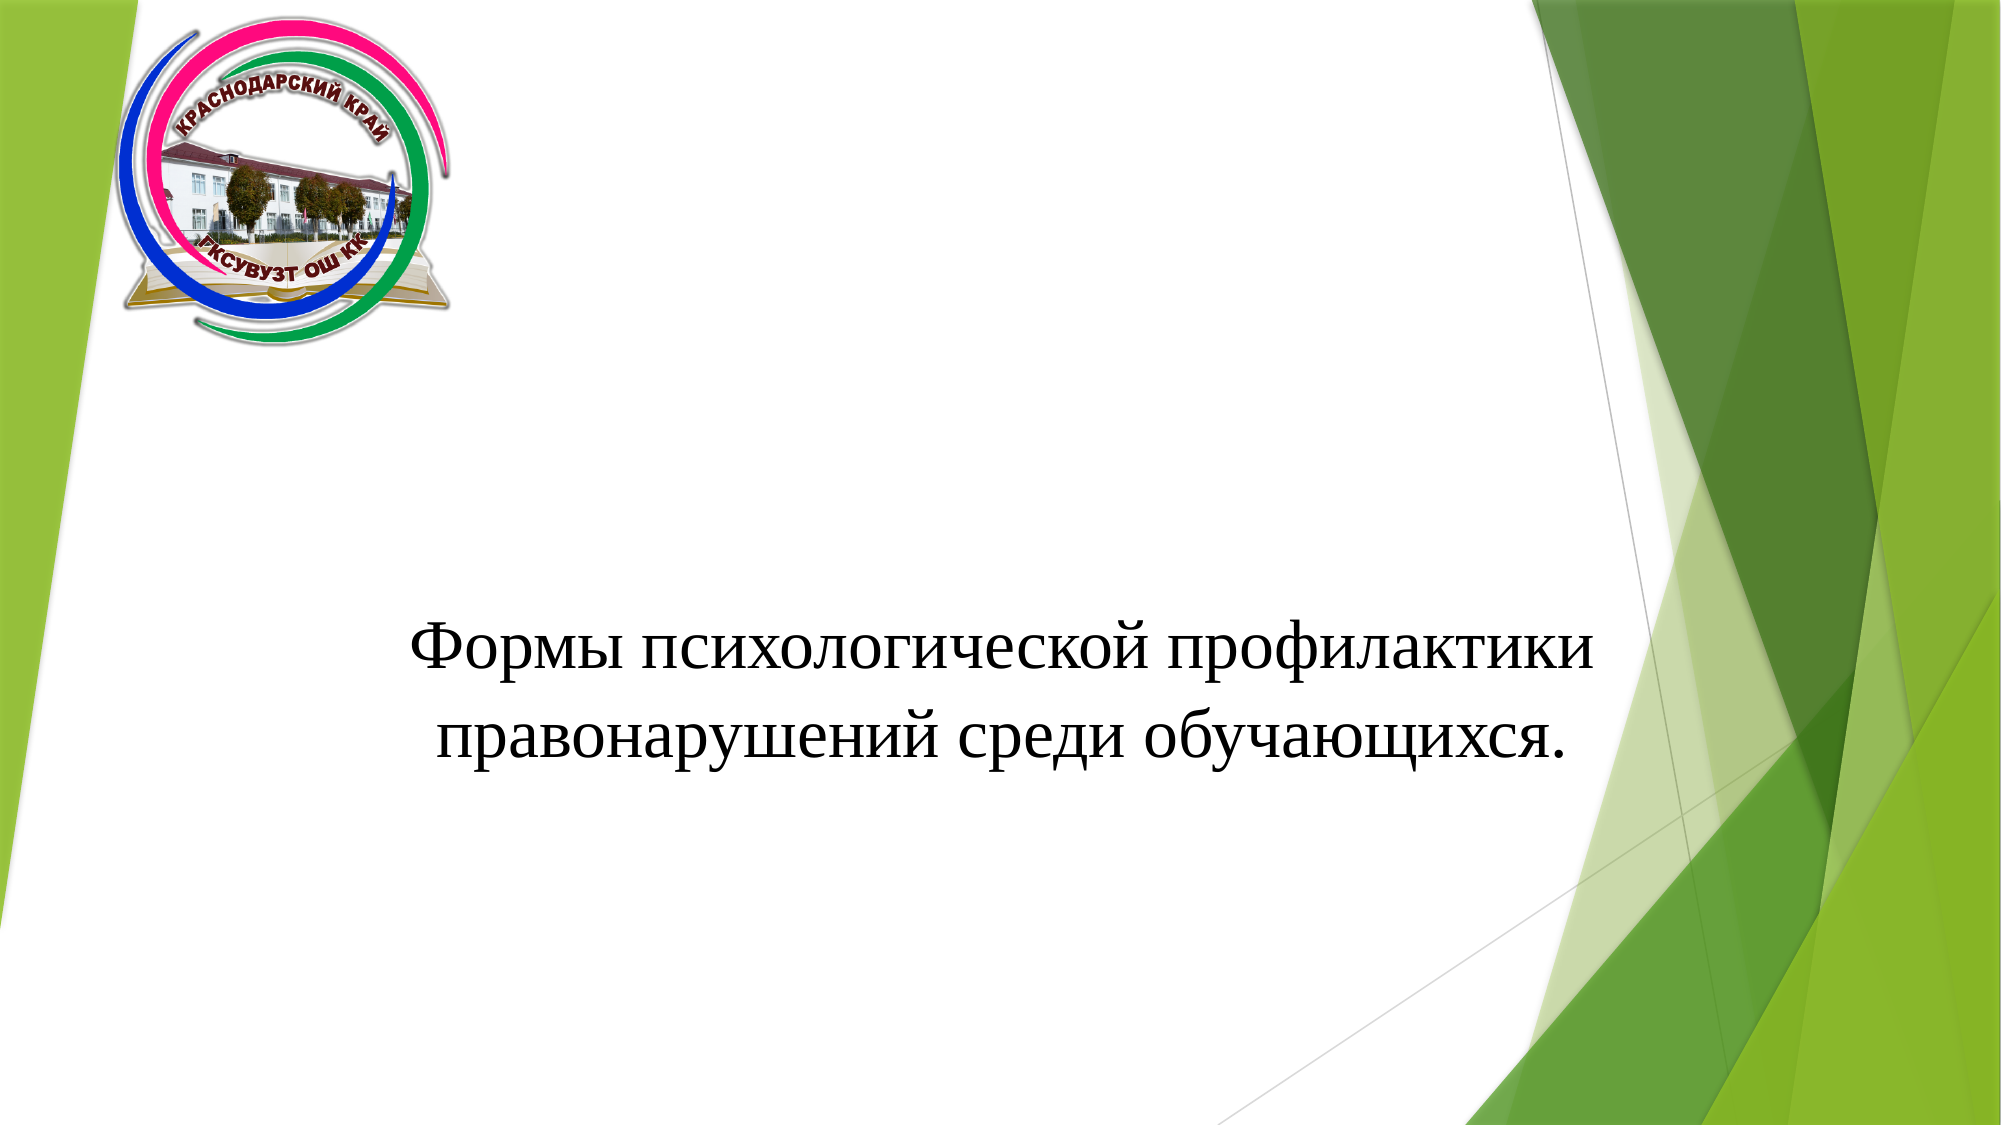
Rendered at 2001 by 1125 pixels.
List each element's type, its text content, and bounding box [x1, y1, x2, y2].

title Формы психологической профилактики правонарушений среди обучающихся. [193, 259, 1812, 864]
picture [111, 10, 457, 350]
